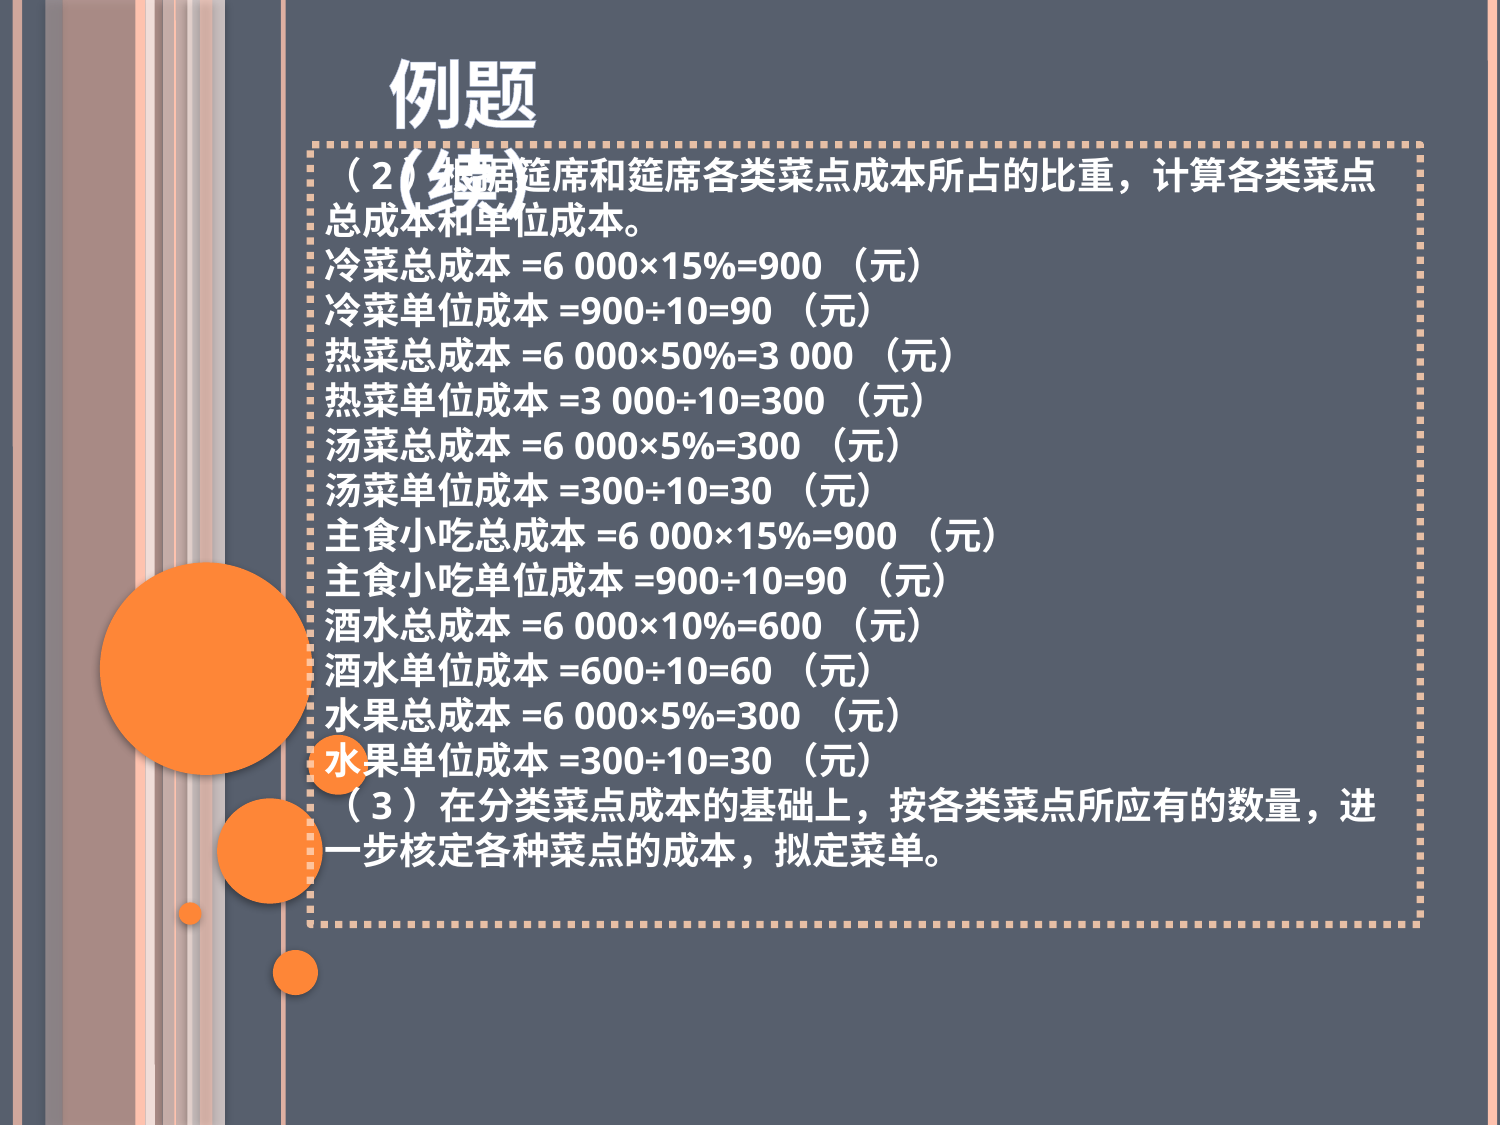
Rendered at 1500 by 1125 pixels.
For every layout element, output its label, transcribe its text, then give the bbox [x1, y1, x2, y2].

text_box 例题（续） [284, 39, 642, 235]
text_box （2）根据筵席和筵席各类菜点成本所占的比重，计算各类菜点总成本和单位成本。 冷菜总成本=6 000×15%=900（元） 冷菜单位成本=900÷10=90（元） 热菜总成本=6 000×50%=3 000（元） 热菜单位成本=3 000÷10=300（元） 汤菜总成本=6 000×5%=300（元） 汤菜单位成本=300÷10=30（元） 主食小吃总成本=6 000×15%=900（元） 主食小吃单位成本=900÷10=90（元） 酒水总成本=6 000×10%=600（元） 酒水单位成本=600÷10=60（元） 水果总成本=6 000×5%=300（元） 水果单位成本=300÷10=30（元） （3）在分类菜点成本的基础上，按各类菜点所应有的数量，进一步核定各种菜点的成本，拟定菜单。 [310, 144, 1421, 925]
